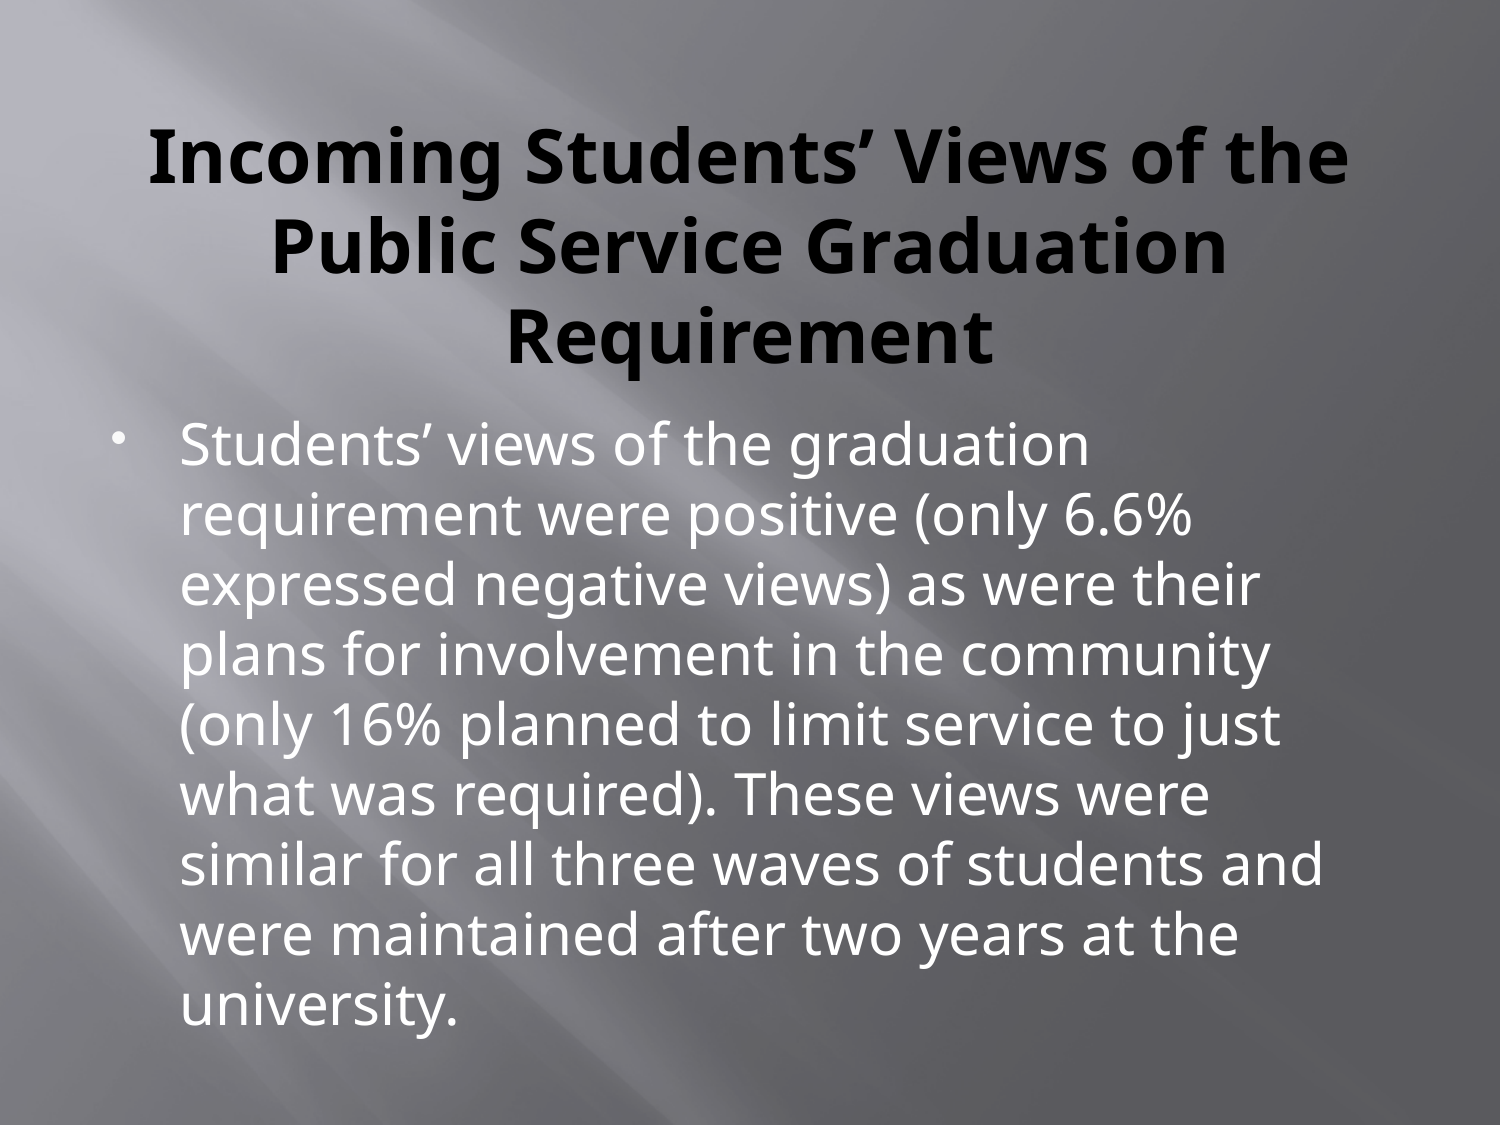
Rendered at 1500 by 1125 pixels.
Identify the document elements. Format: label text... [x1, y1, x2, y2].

title Incoming Students’ Views of the Public Service Graduation Requirement [75, 149, 1425, 338]
list Students’ views of the graduation requirement were positive (only 6.6% expressed negative views) as were their plans for involvement in the community (only 16% planned to limit service to just what was required). These views were similar for all three waves of students and were maintained after two years at the university. [75, 399, 1425, 1035]
